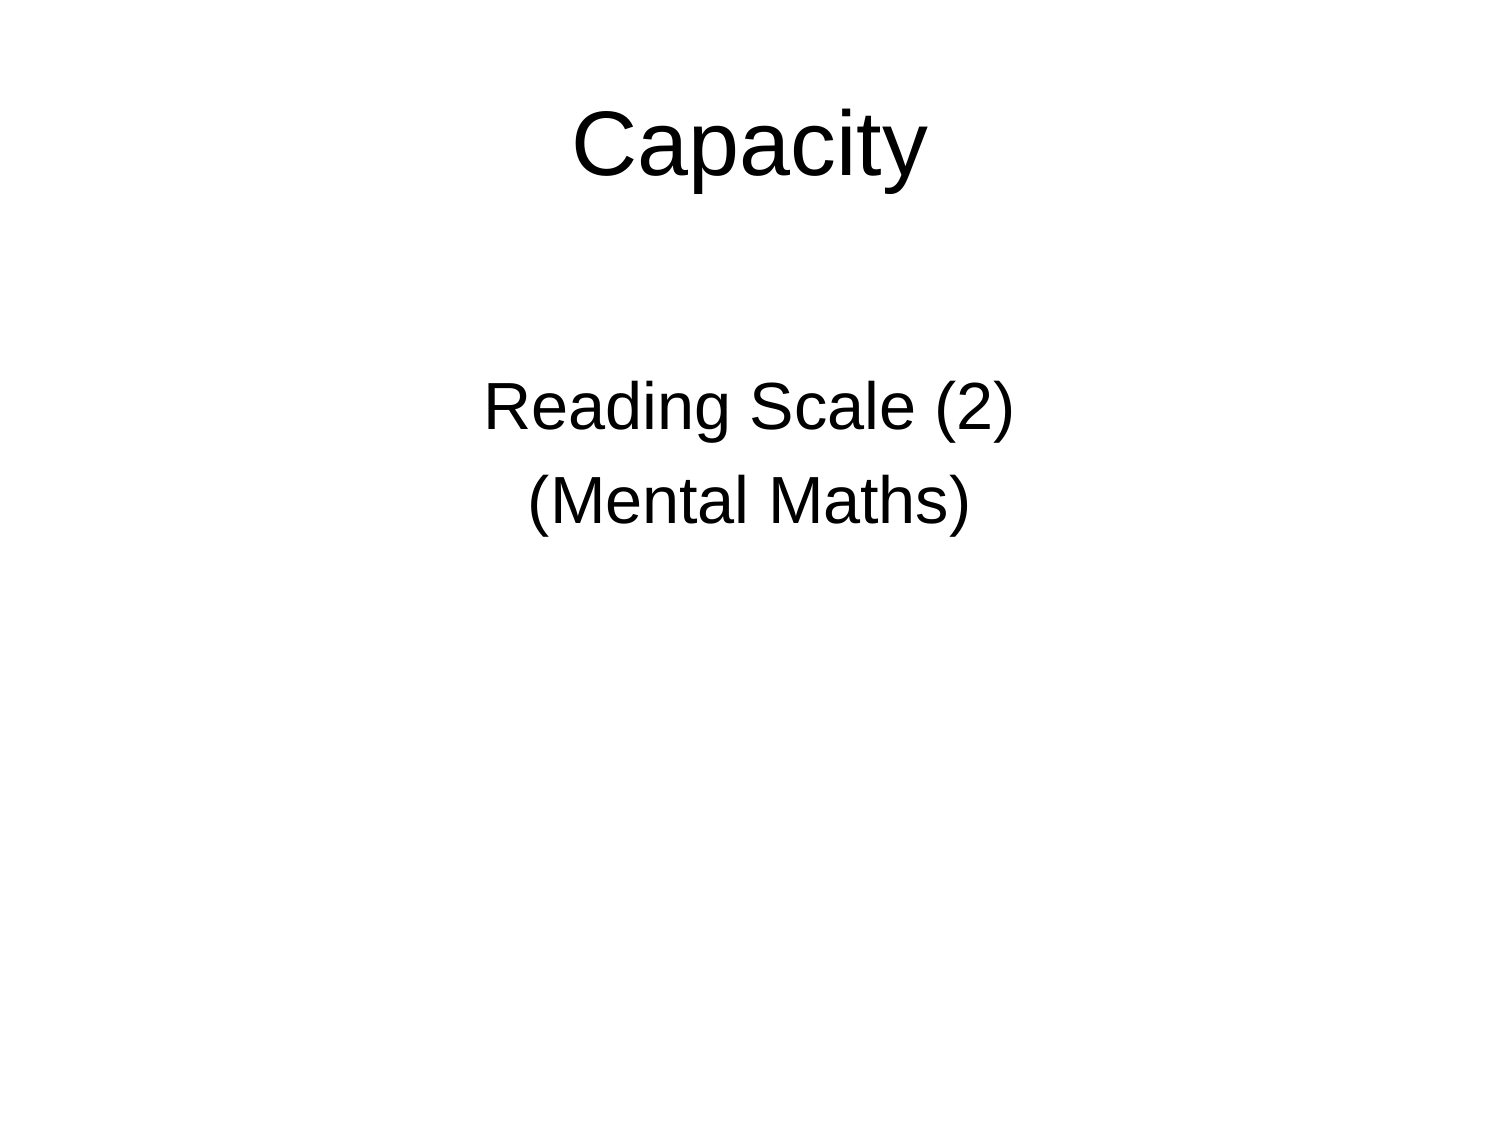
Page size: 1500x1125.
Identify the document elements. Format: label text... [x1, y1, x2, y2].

list Reading Scale (2) (Mental Maths) [74, 262, 1426, 1006]
title Capacity [74, 44, 1426, 233]
